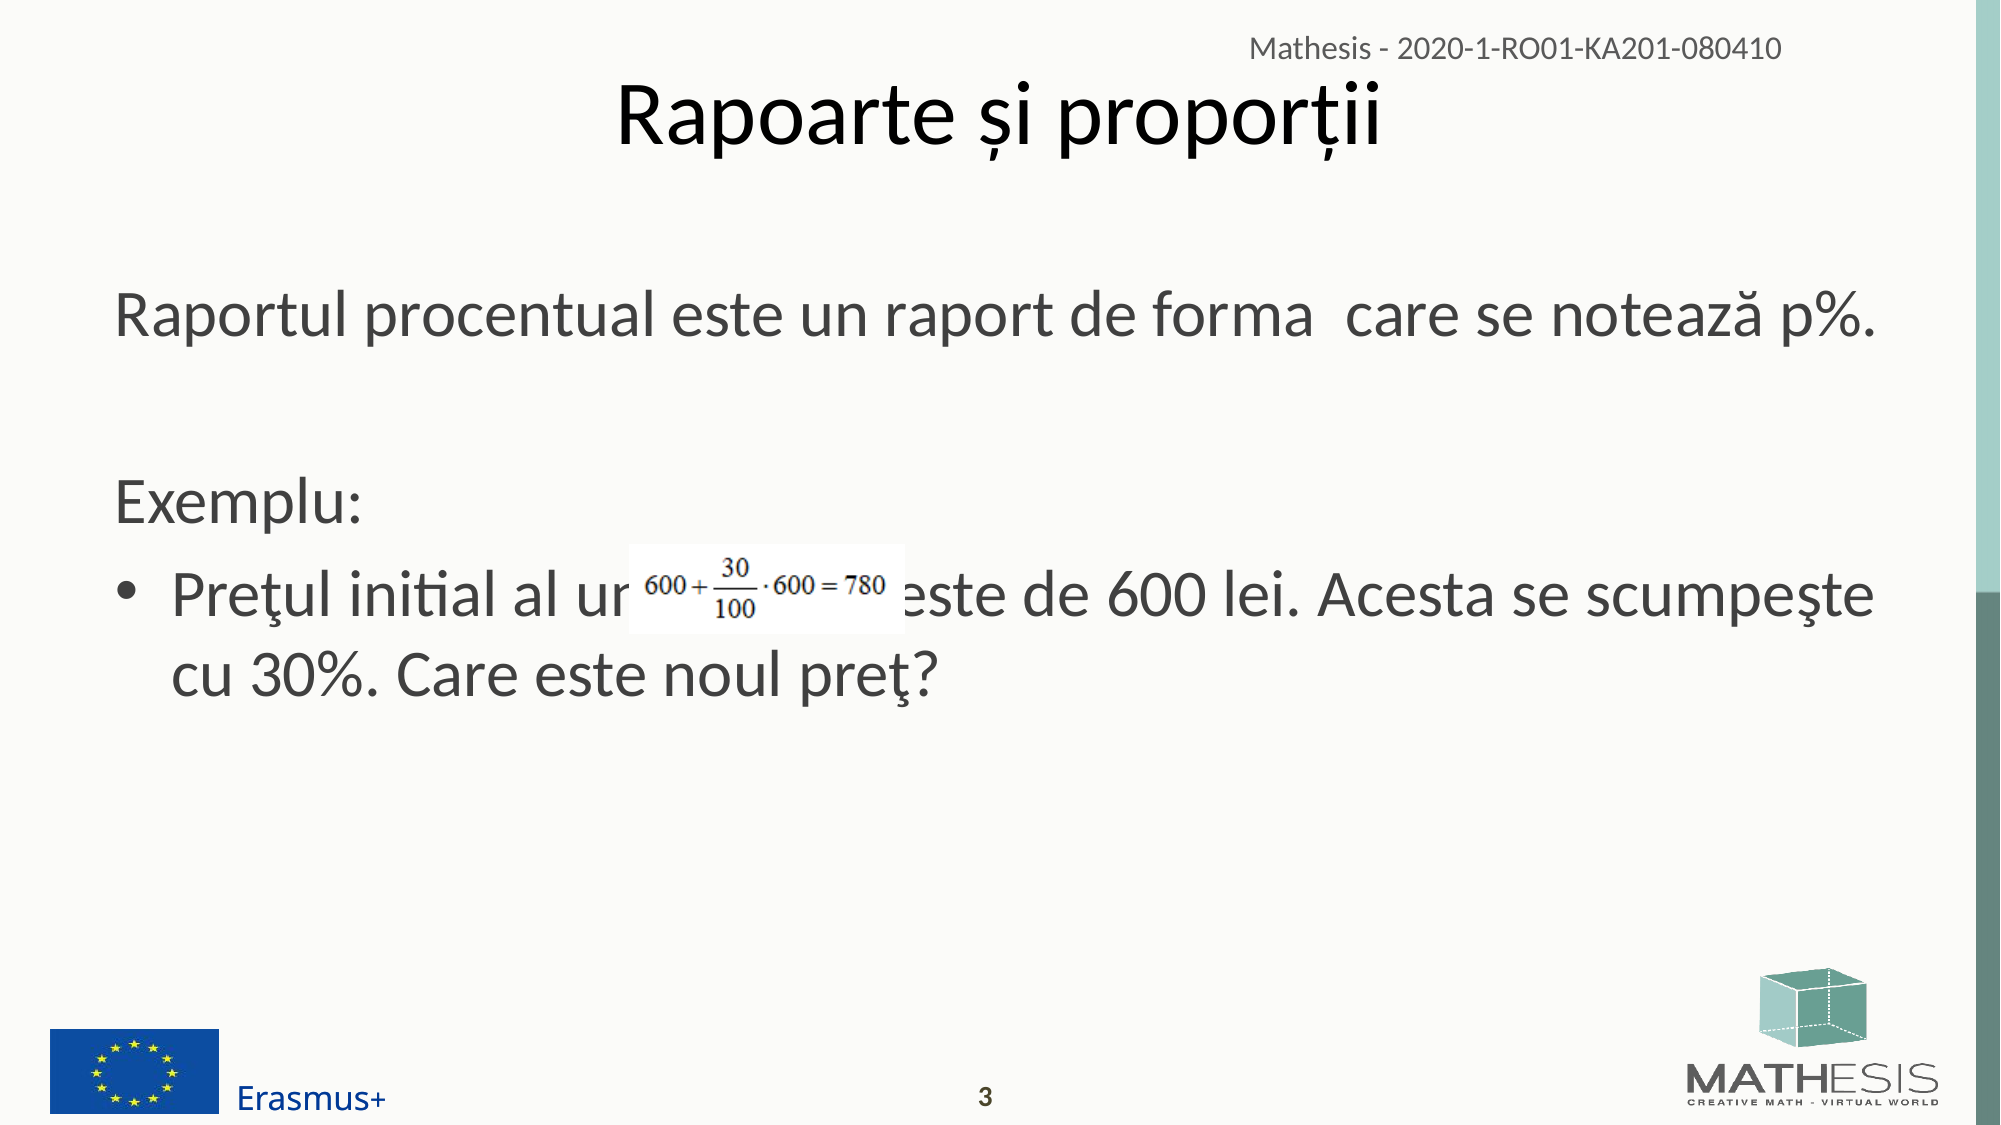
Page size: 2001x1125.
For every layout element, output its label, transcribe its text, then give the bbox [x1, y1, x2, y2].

picture [50, 1029, 219, 1114]
title Rapoarte și proporții [99, 45, 1900, 233]
picture [629, 544, 905, 634]
